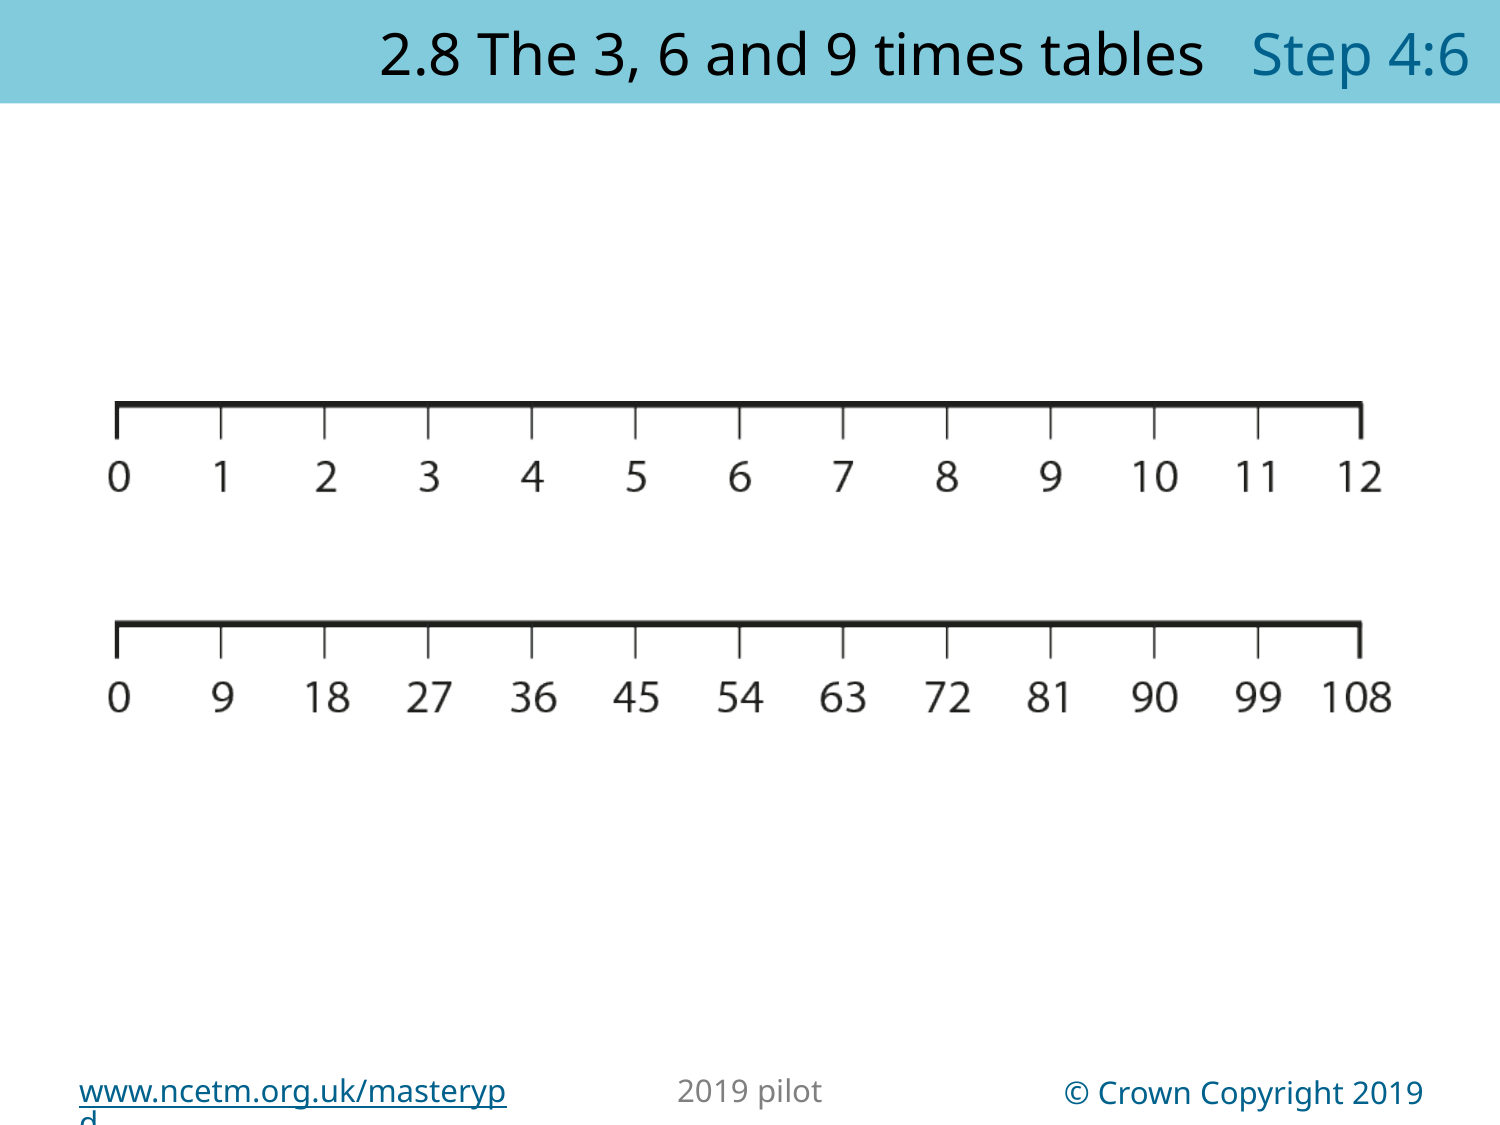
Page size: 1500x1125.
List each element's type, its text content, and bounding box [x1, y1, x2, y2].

list 2.8 The 3, 6 and 9 times tables Step 4:6 [0, 0, 1500, 104]
picture [106, 401, 1394, 724]
